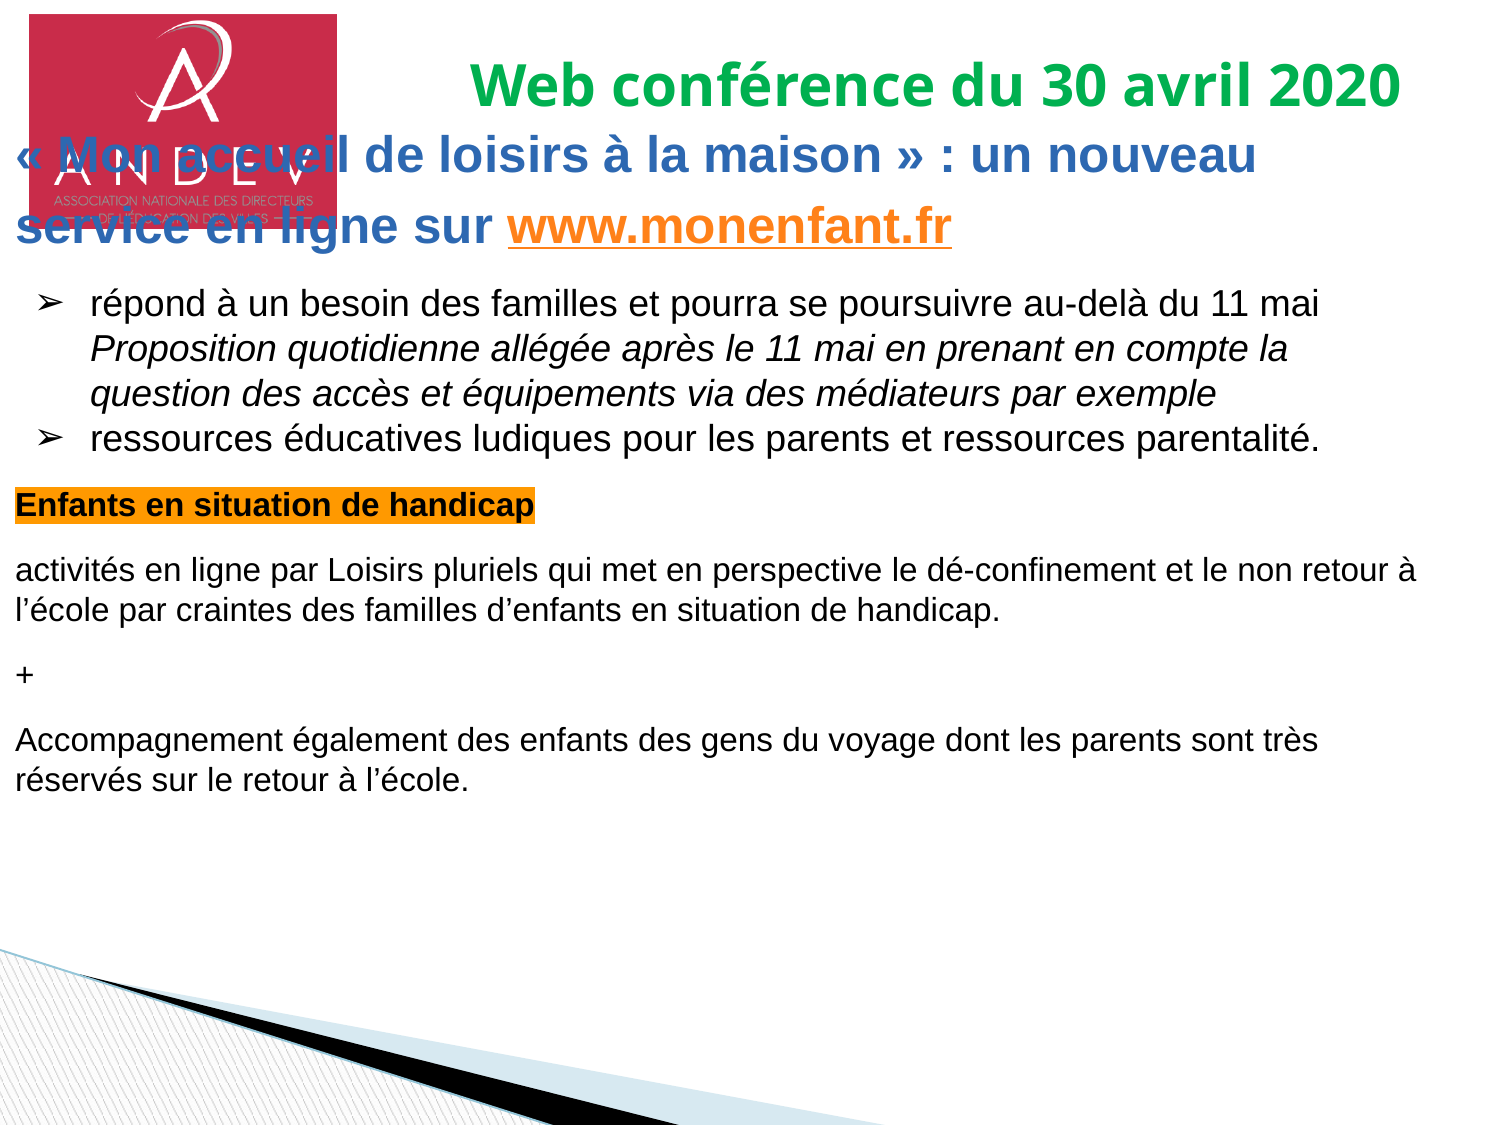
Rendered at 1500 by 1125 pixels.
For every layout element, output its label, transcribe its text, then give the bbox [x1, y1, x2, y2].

picture [29, 13, 337, 229]
text_box Web conférence du 30 avril 2020 [360, 16, 1482, 149]
text_box « Mon accueil de loisirs à la maison » : un nouveau service en ligne sur www.monenfant.fr répond à un besoin des familles et pourra se poursuivre au-delà du 11 mai Proposition quotidienne allégée après le 11 mai en prenant en compte la question des accès et équipements via des médiateurs par exemple ressources éducatives ludiques pour les parents et ressources parentalité. Enfants en situation de handicap activités en ligne par Loisirs pluriels qui met en perspective le dé-confinement et le non retour à l’école par craintes des familles d’enfants en situation de handicap. + Accompagnement également des enfants des gens du voyage dont les parents sont très réservés sur le retour à l’école. [0, 97, 1440, 690]
